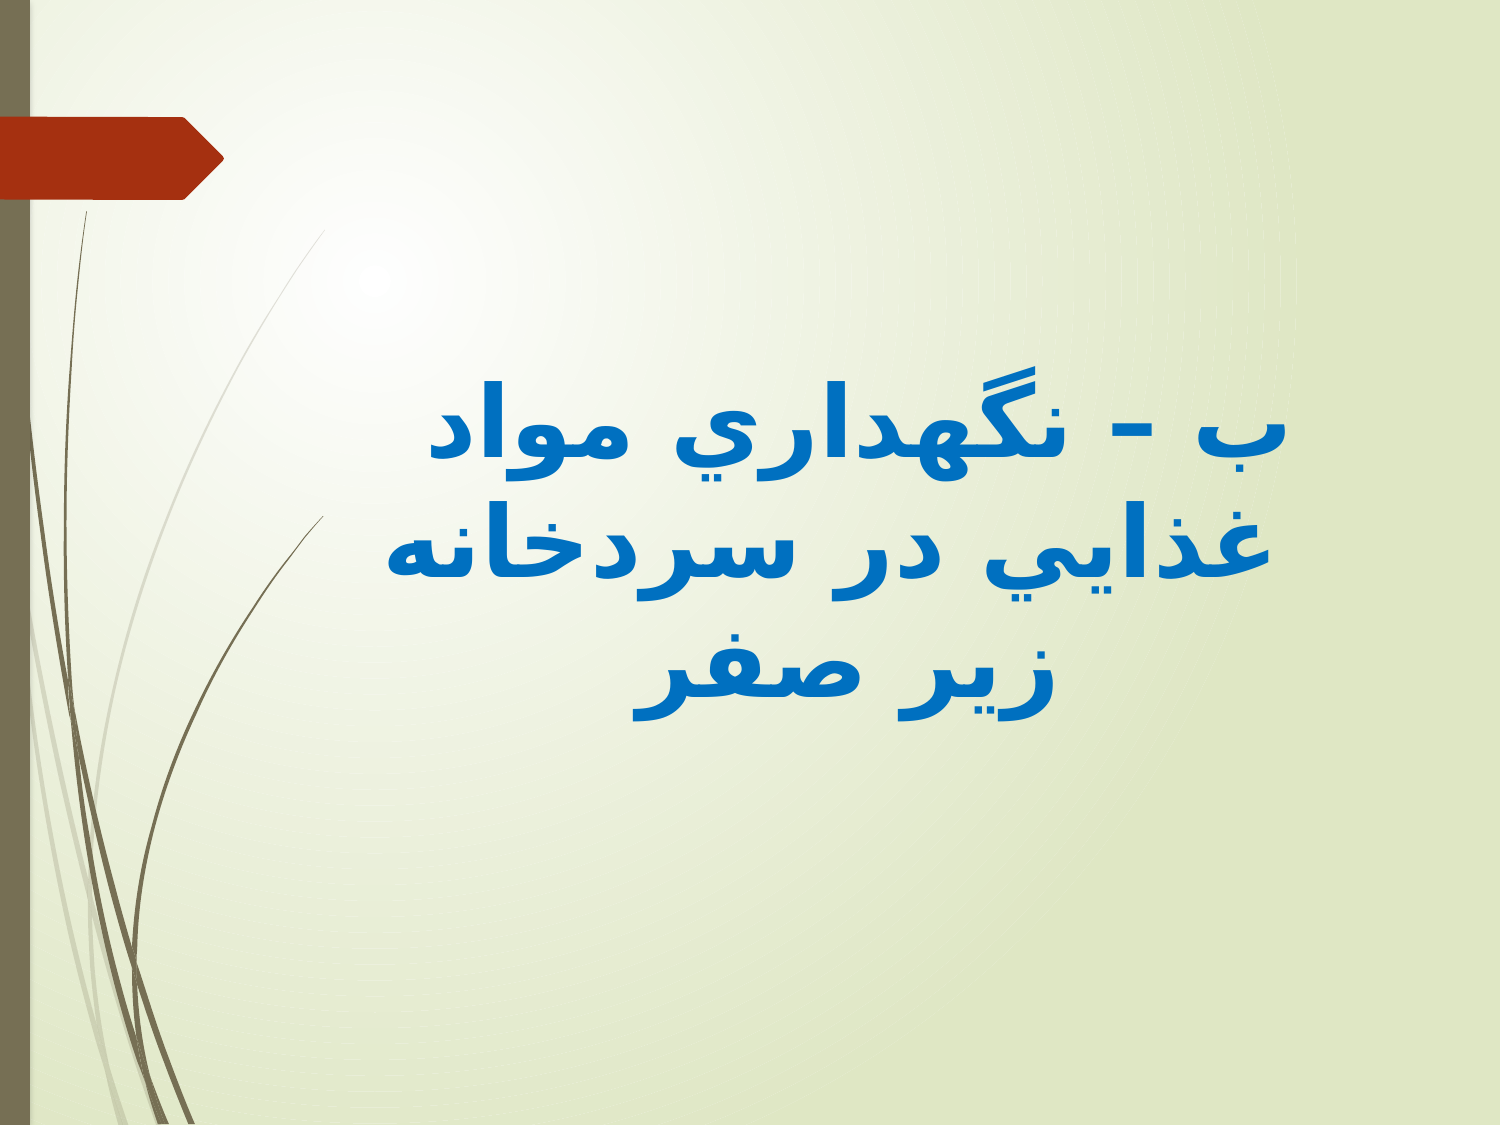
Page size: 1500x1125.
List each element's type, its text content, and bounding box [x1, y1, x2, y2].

list ب – نگهداري مواد غذايي در سردخانه زير صفر [318, 350, 1400, 970]
